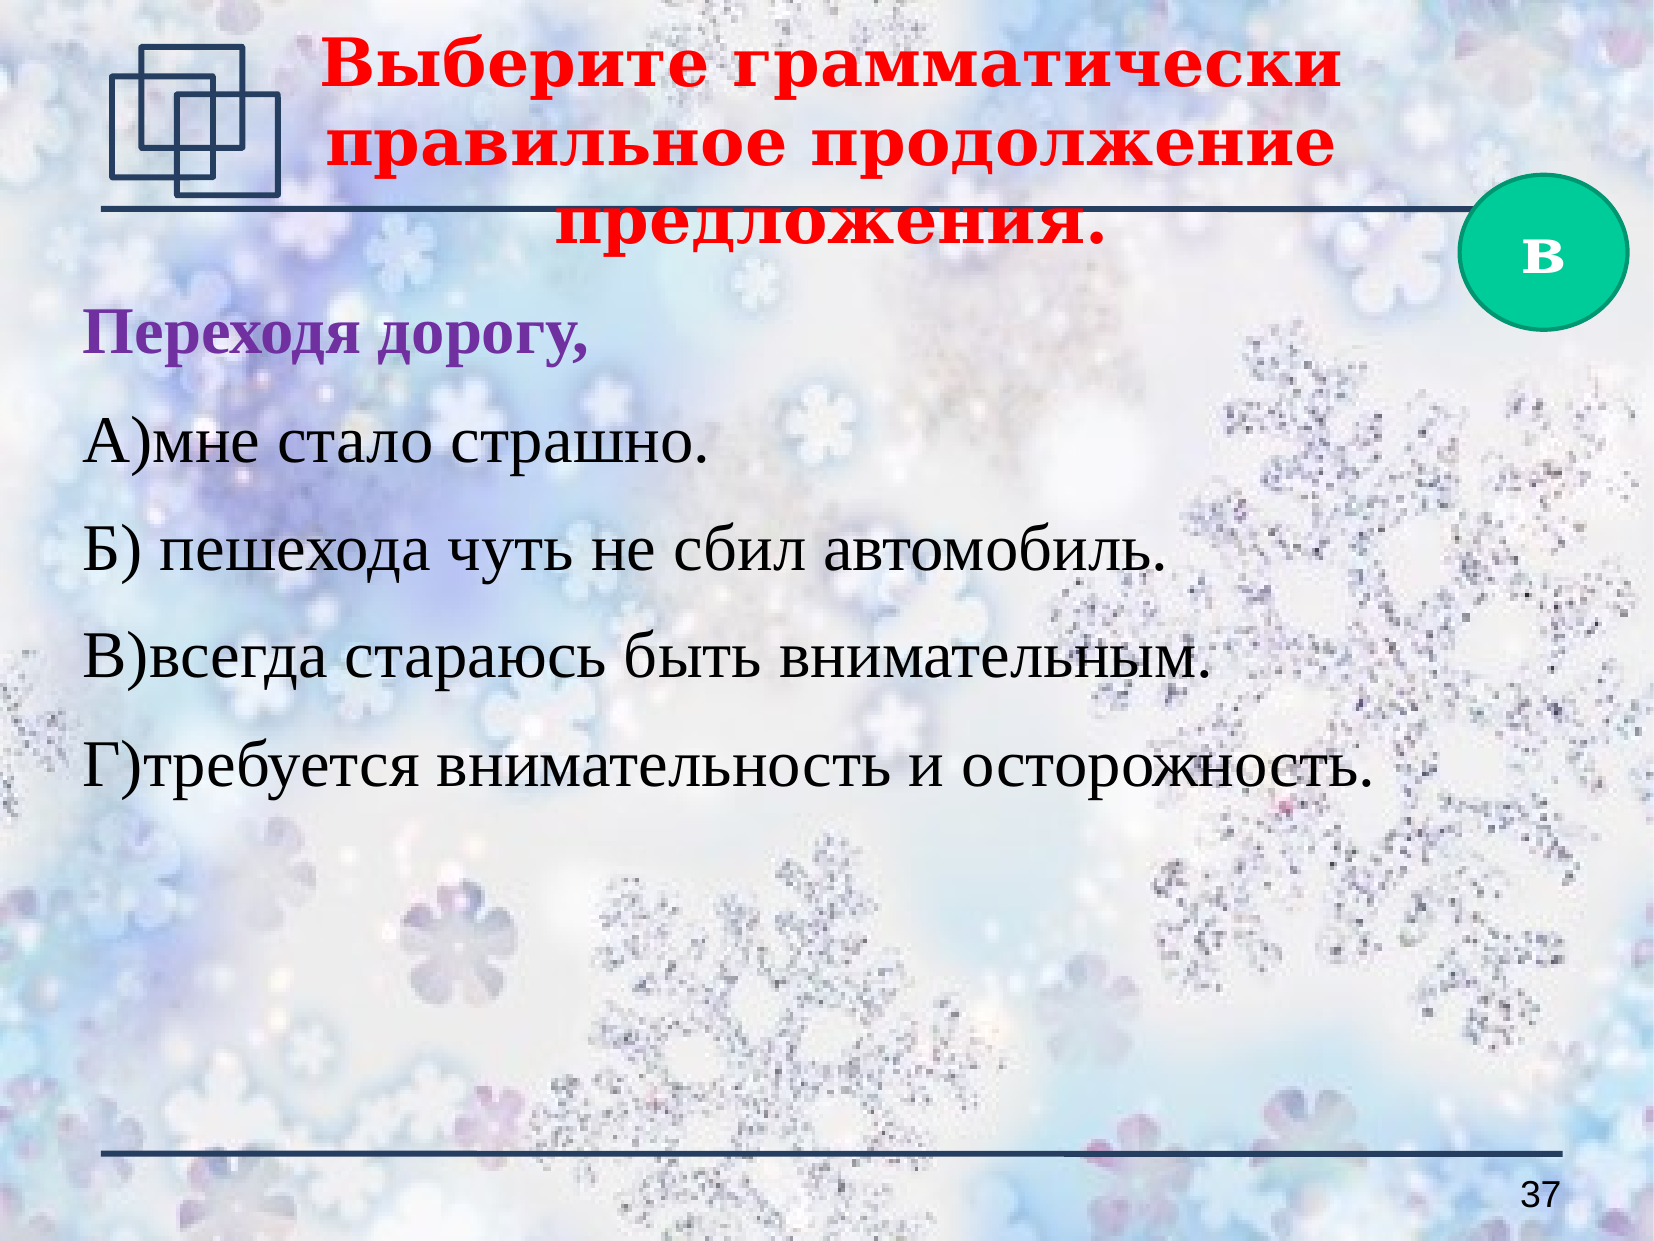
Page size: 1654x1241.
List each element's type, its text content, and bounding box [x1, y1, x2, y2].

title Выберите грамматически правильное продолжение предложения. [88, 33, 1575, 250]
text_box в [1457, 172, 1630, 332]
picture [0, 0, 1654, 1241]
list Переходя дорогу, А)мне стало страшно. Б) пешехода чуть не сбил автомобиль. В)всегда стараюсь быть внимательным. Г)требуется внимательность и осторожность. [82, 289, 1569, 1107]
